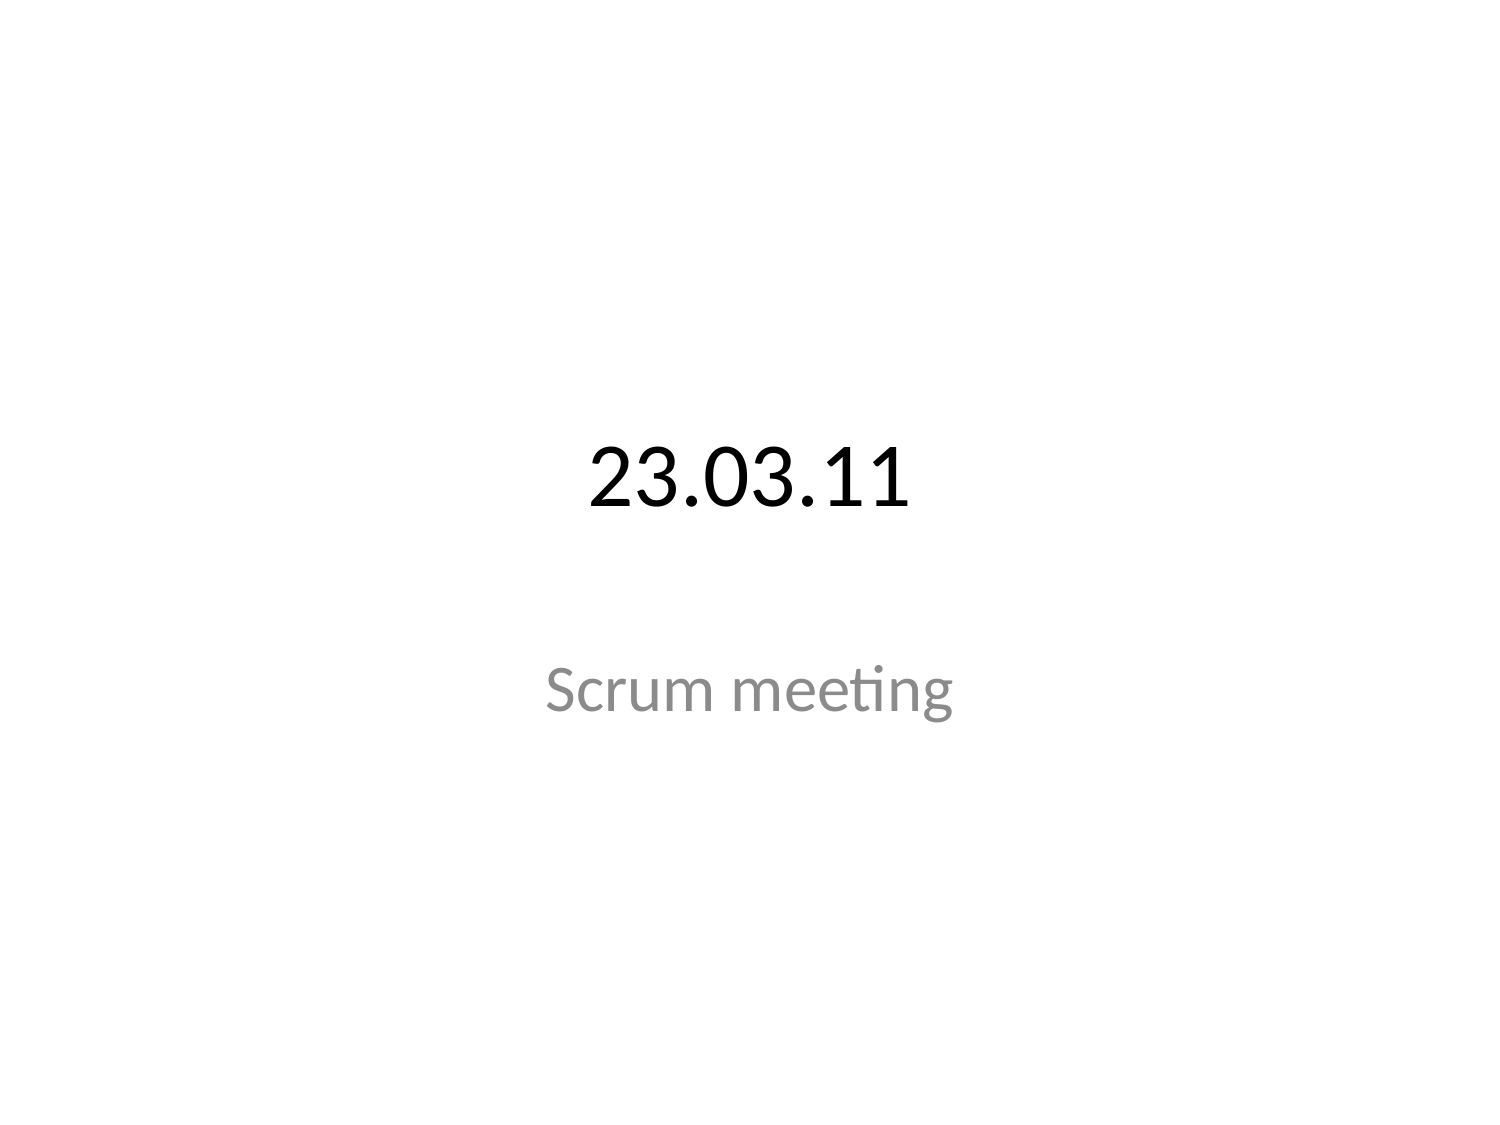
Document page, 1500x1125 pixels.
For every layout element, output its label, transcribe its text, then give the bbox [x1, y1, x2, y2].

subtitle Scrum meeting [225, 637, 1275, 925]
title 23.03.11 [112, 349, 1388, 591]
